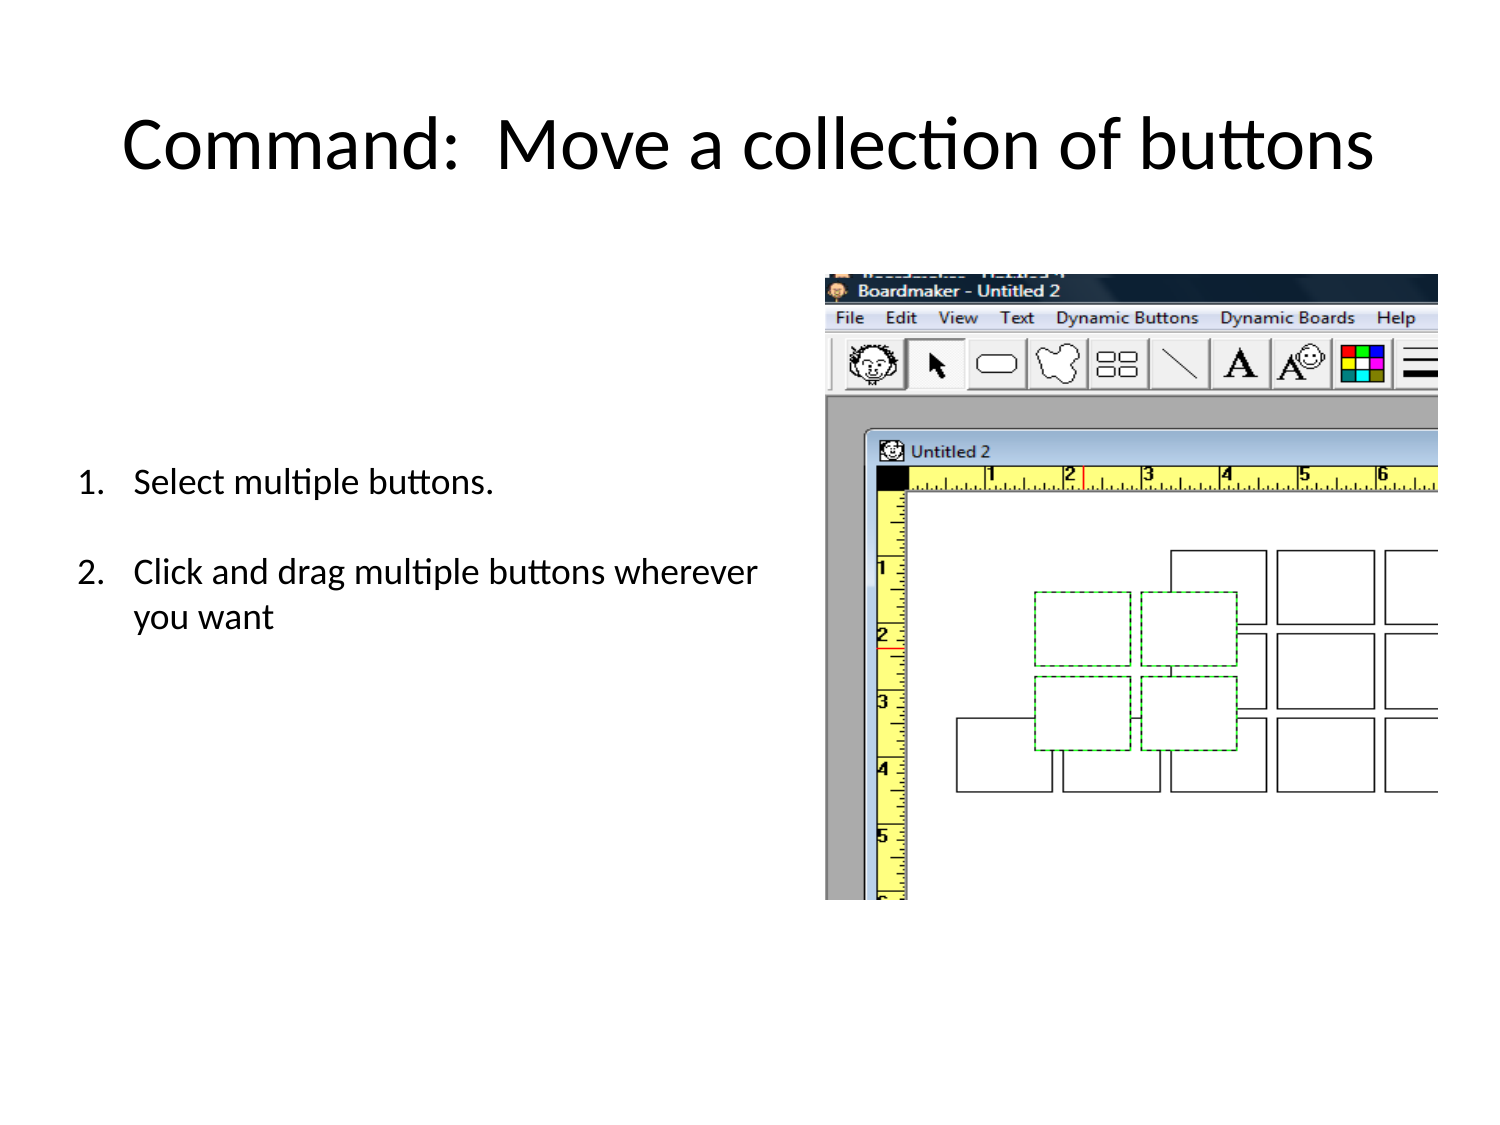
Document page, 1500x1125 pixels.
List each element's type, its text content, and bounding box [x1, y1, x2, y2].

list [824, 274, 1438, 901]
title Command: Move a collection of buttons [75, 45, 1425, 233]
text_box Select multiple buttons. Click and drag multiple buttons wherever you want [62, 449, 813, 645]
